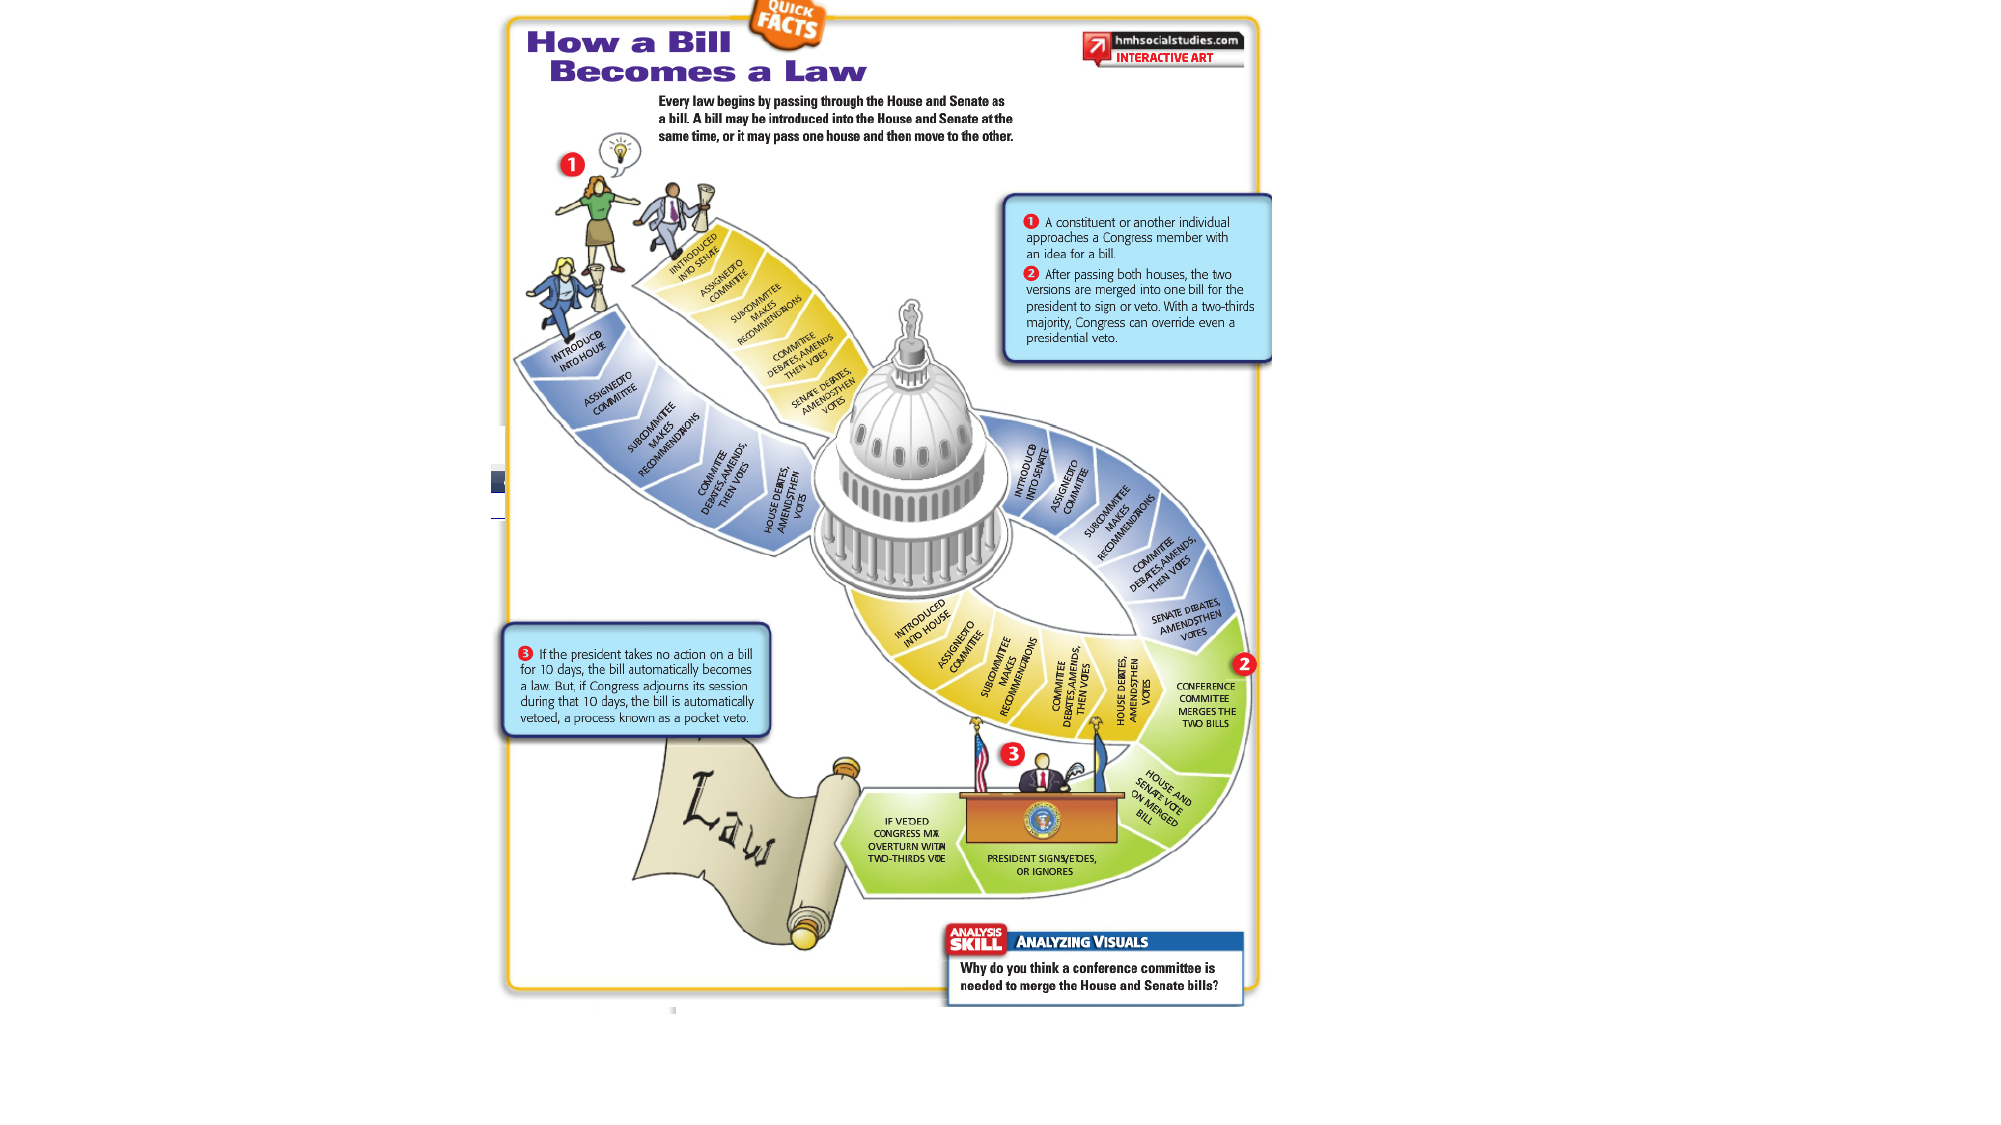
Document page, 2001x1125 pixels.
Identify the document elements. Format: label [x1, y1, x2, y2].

list [491, 0, 1272, 1014]
